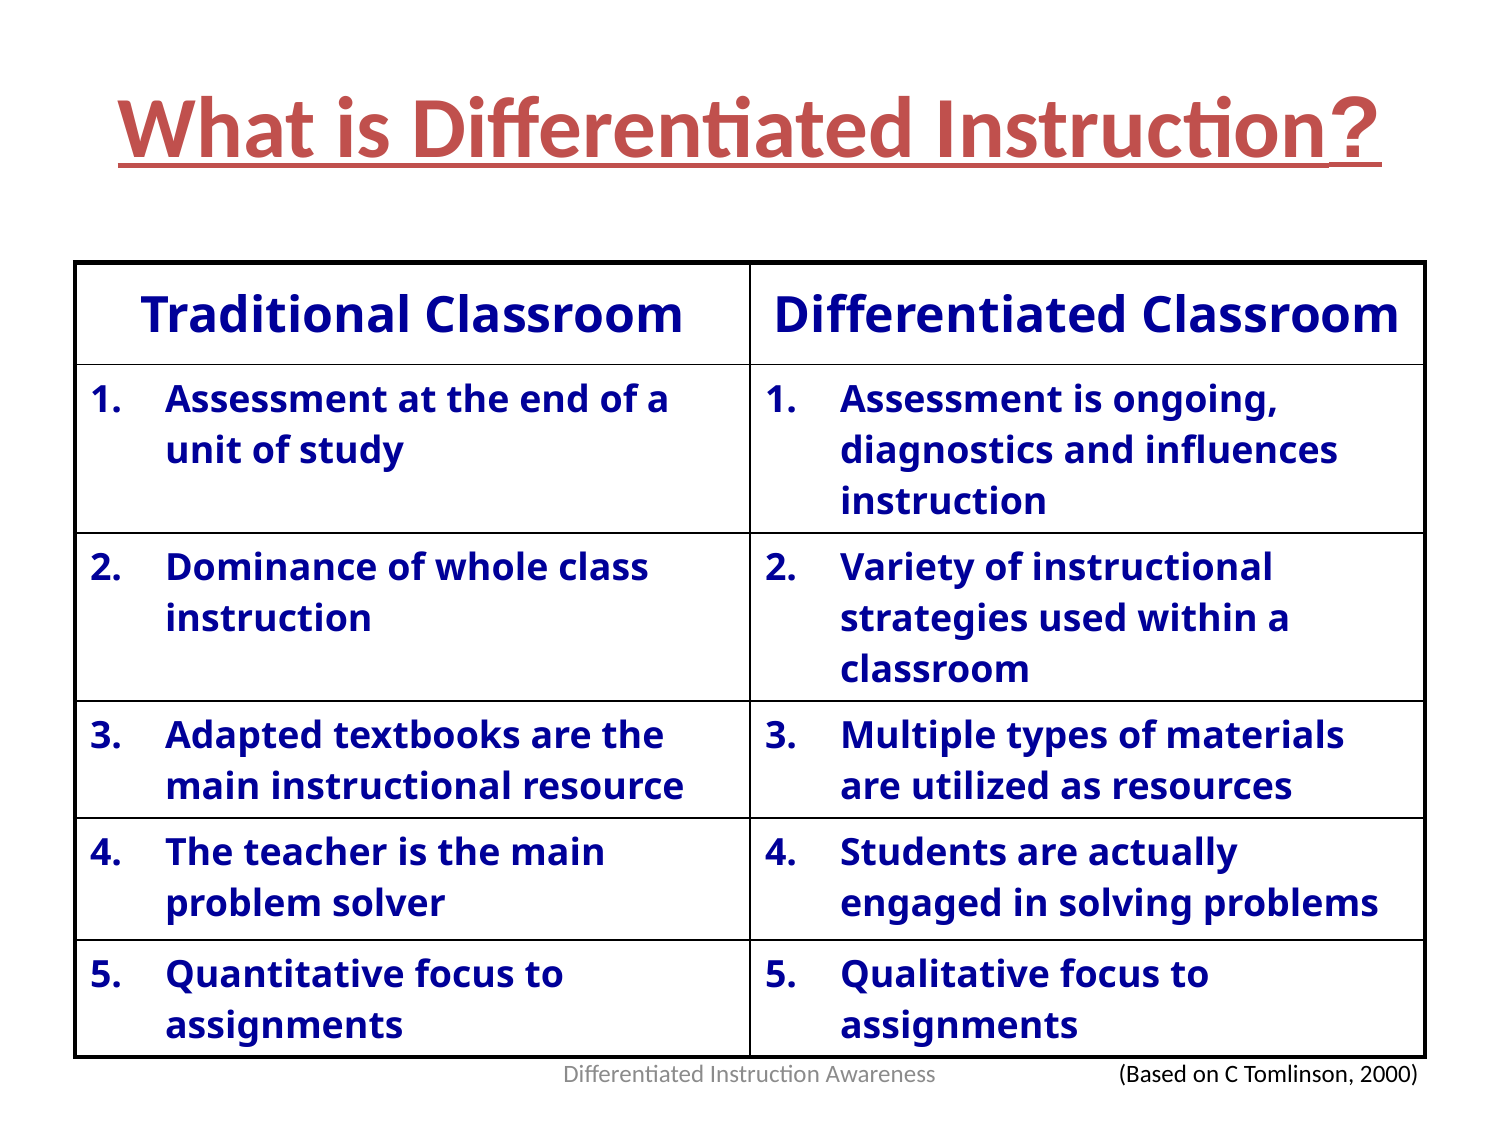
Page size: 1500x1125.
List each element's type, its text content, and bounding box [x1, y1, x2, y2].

table_cell Students are actually engaged in solving problems [751, 819, 1423, 939]
table_cell Multiple types of materials are utilized as resources [751, 702, 1423, 817]
table_cell Variety of instructional strategies used within a classroom [751, 534, 1423, 700]
table_cell Quantitative focus to assignments [77, 941, 749, 1055]
footer Differentiated Instruction Awareness [512, 1059, 988, 1103]
text_box (Based on C Tomlinson, 2000) [1062, 1050, 1475, 1095]
table_header Traditional Classroom [77, 265, 749, 364]
text_box [62, 183, 1450, 263]
table_cell The teacher is the main problem solver [77, 819, 749, 939]
table_header Differentiated Classroom [751, 265, 1423, 364]
table_cell Assessment at the end of a unit of study [77, 365, 749, 532]
title What is Differentiated Instruction? [0, 62, 1500, 183]
table_cell Qualitative focus to assignments [751, 941, 1423, 1055]
table_cell Dominance of whole class instruction [77, 534, 749, 700]
table_cell Assessment is ongoing, diagnostics and influences instruction [751, 365, 1423, 532]
table_cell Adapted textbooks are the main instructional resource [77, 702, 749, 817]
